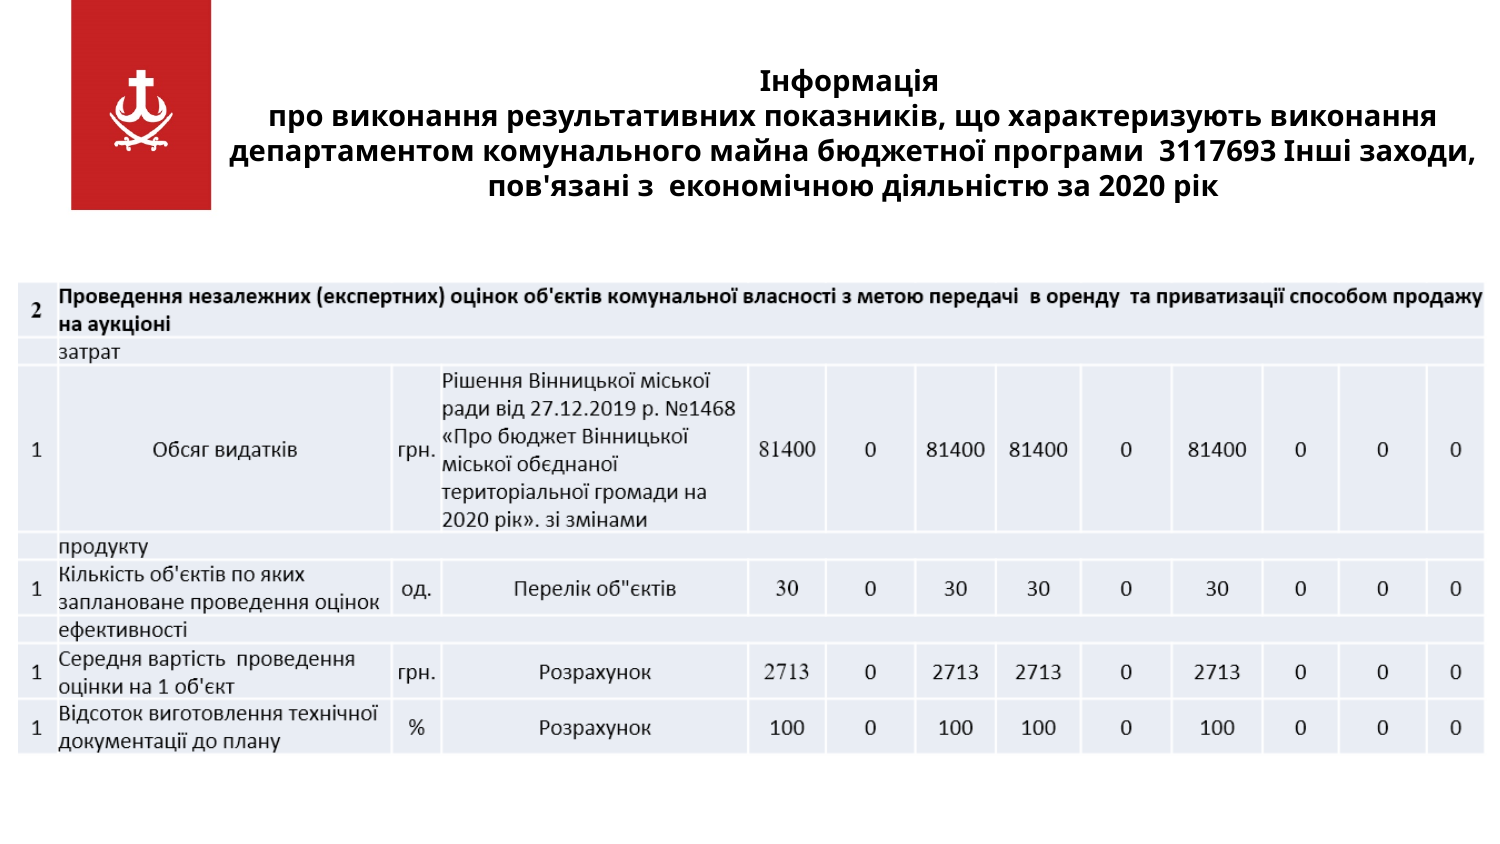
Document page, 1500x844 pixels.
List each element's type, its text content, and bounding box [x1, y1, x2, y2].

picture [0, 0, 1500, 844]
text_box Інформація про виконання результативних показників, що характеризують виконання департаментом комунального майна бюджетної програми 3117693 Інші заходи, пов'язані з економічною діяльністю за 2020 рік [206, 54, 1500, 210]
